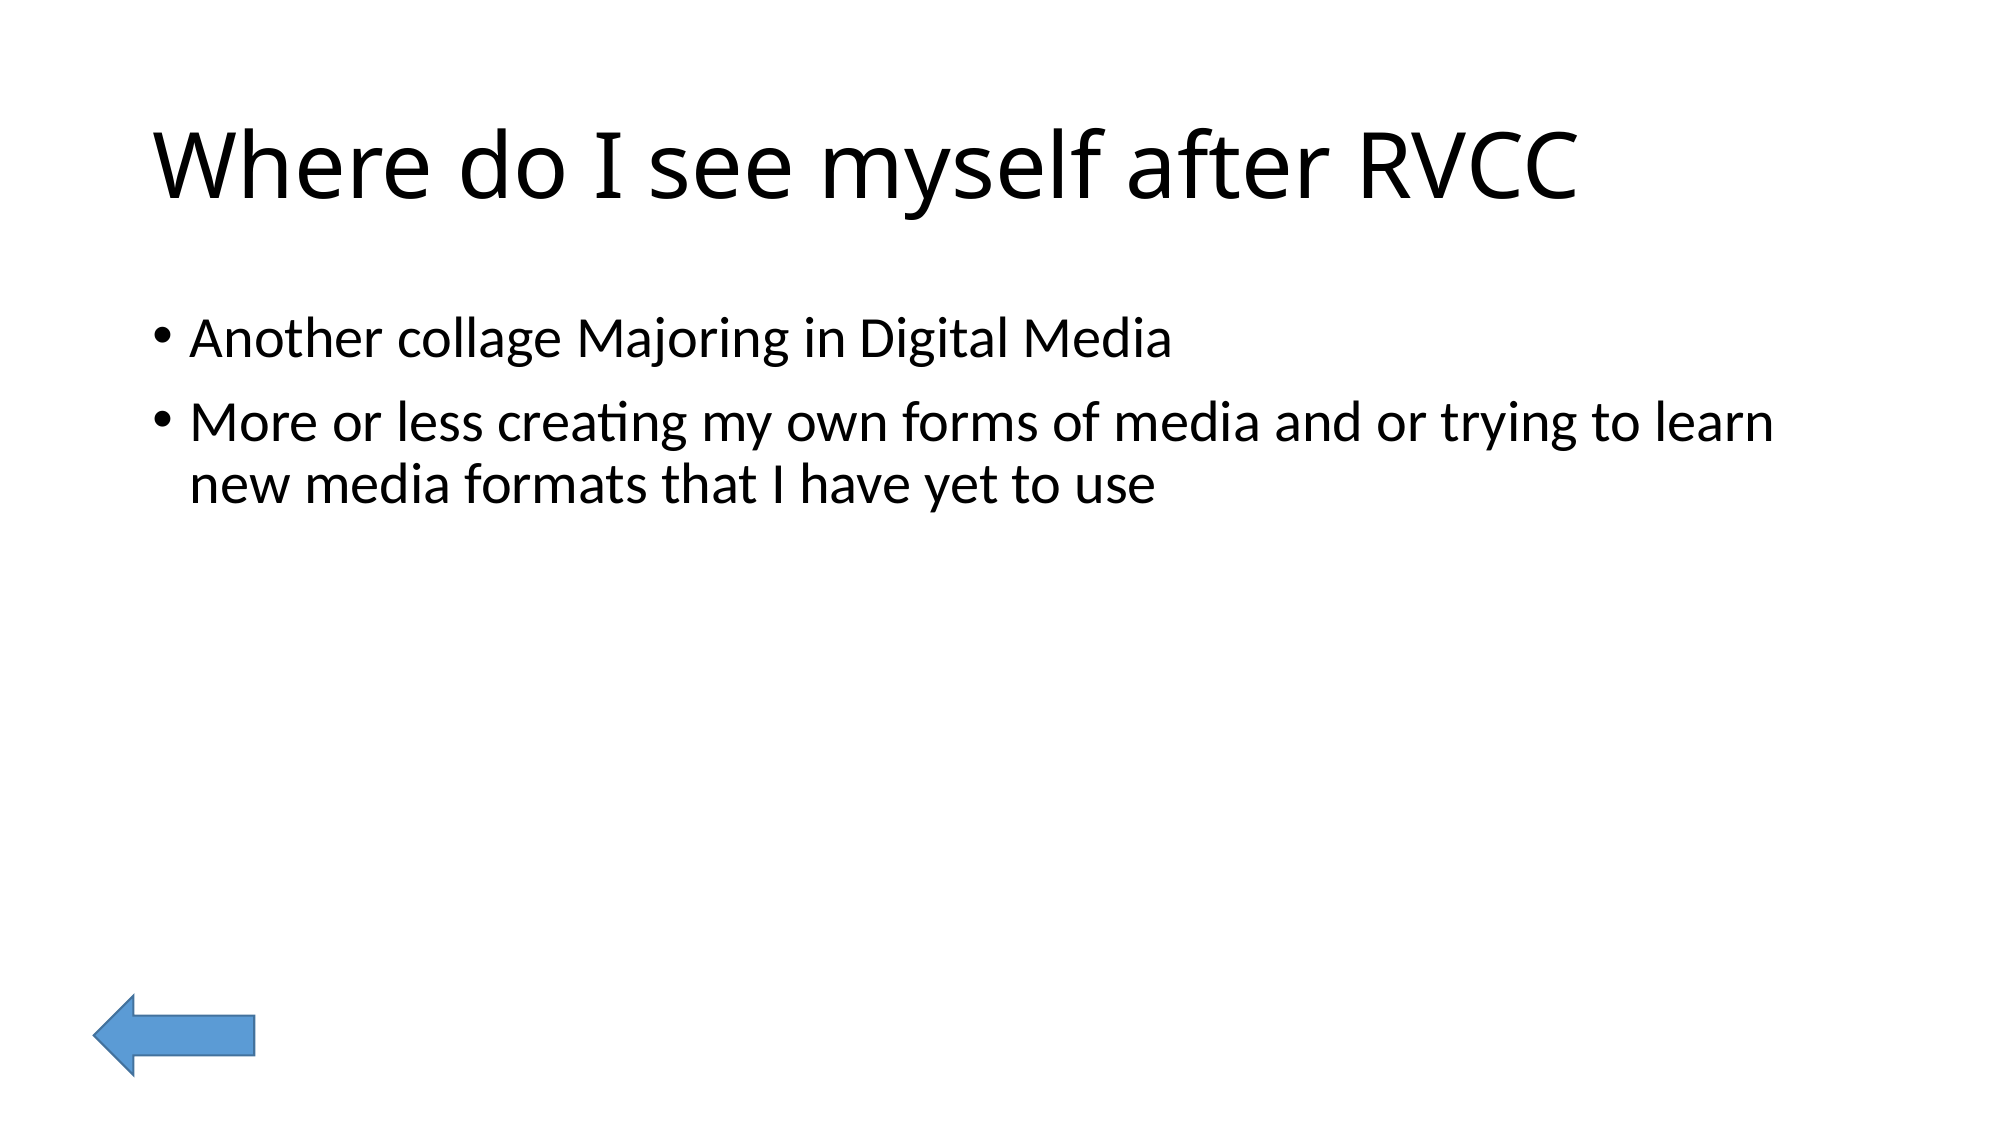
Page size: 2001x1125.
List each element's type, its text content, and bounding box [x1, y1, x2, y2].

list Another collage Majoring in Digital Media More or less creating my own forms of media and or trying to learn new media formats that I have yet to use [137, 299, 1863, 1014]
text_box [92, 993, 256, 1078]
title Where do I see myself after RVCC [137, 59, 1863, 278]
